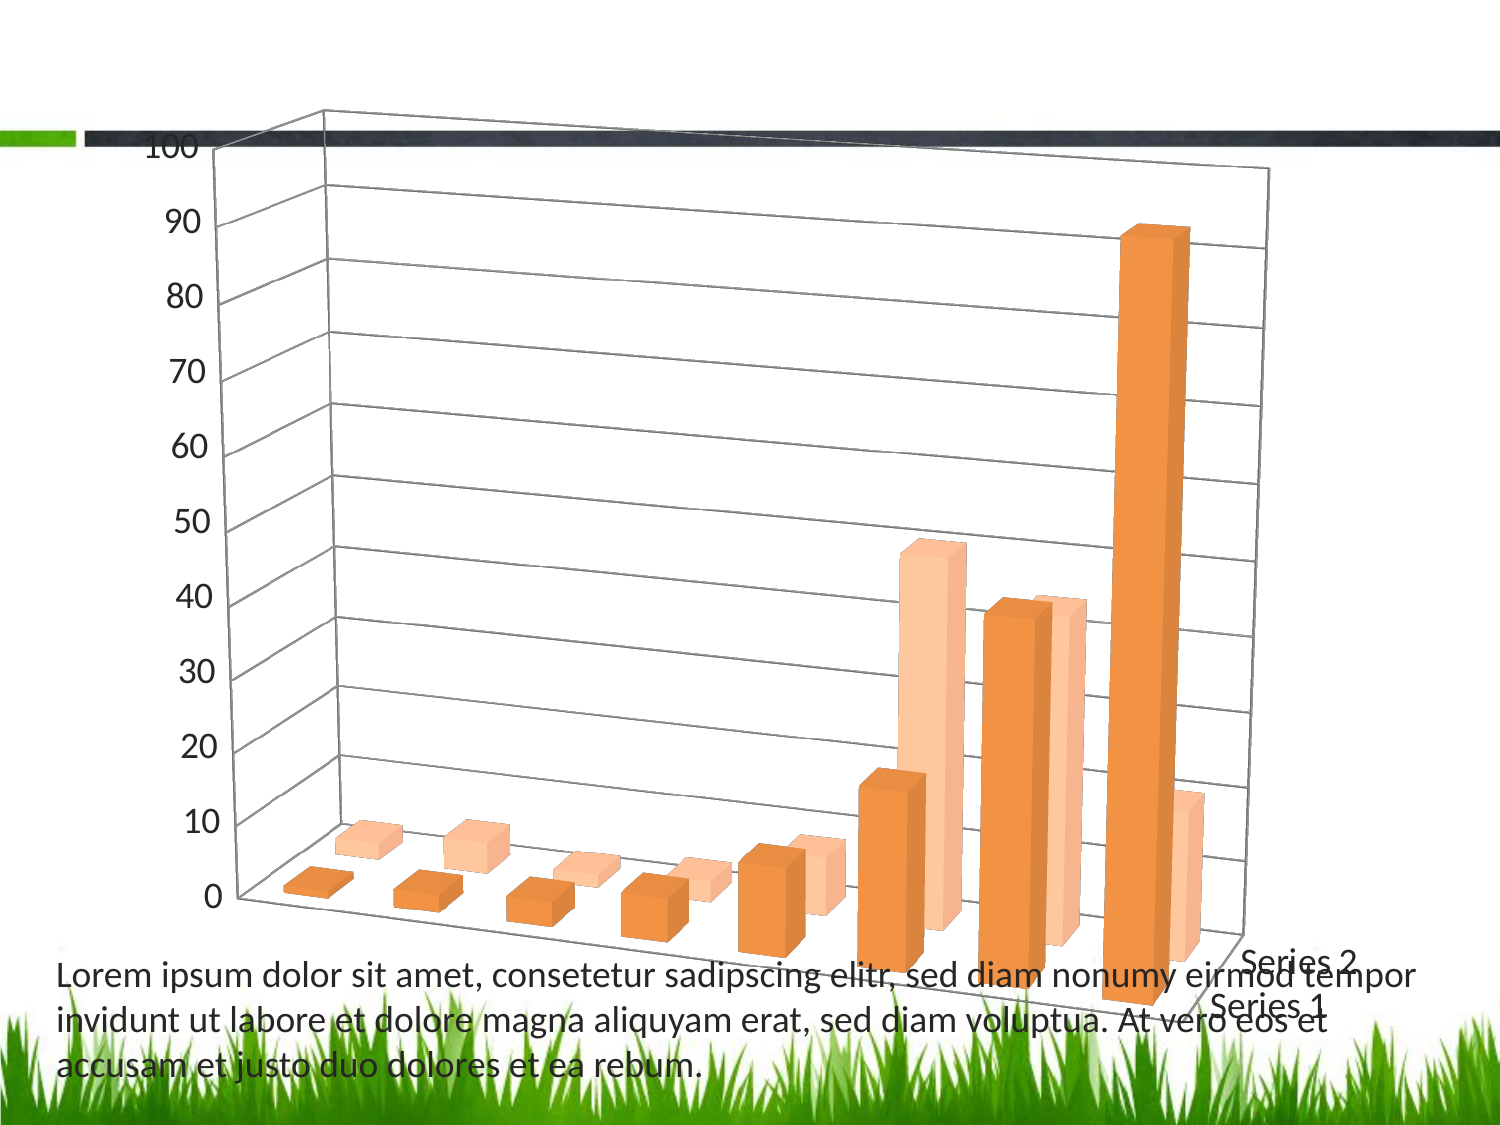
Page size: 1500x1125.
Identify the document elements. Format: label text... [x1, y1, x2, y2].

text_box Lorem ipsum dolor sit amet, consetetur sadipscing elitr, sed diam nonumy eirmod tempor invidunt ut labore et dolore magna aliquyam erat, sed diam voluptua. At vero eos et accusam et justo duo dolores et ea rebum. [41, 942, 1459, 1093]
picture [0, 0, 1500, 1125]
chart [74, 89, 1426, 1047]
